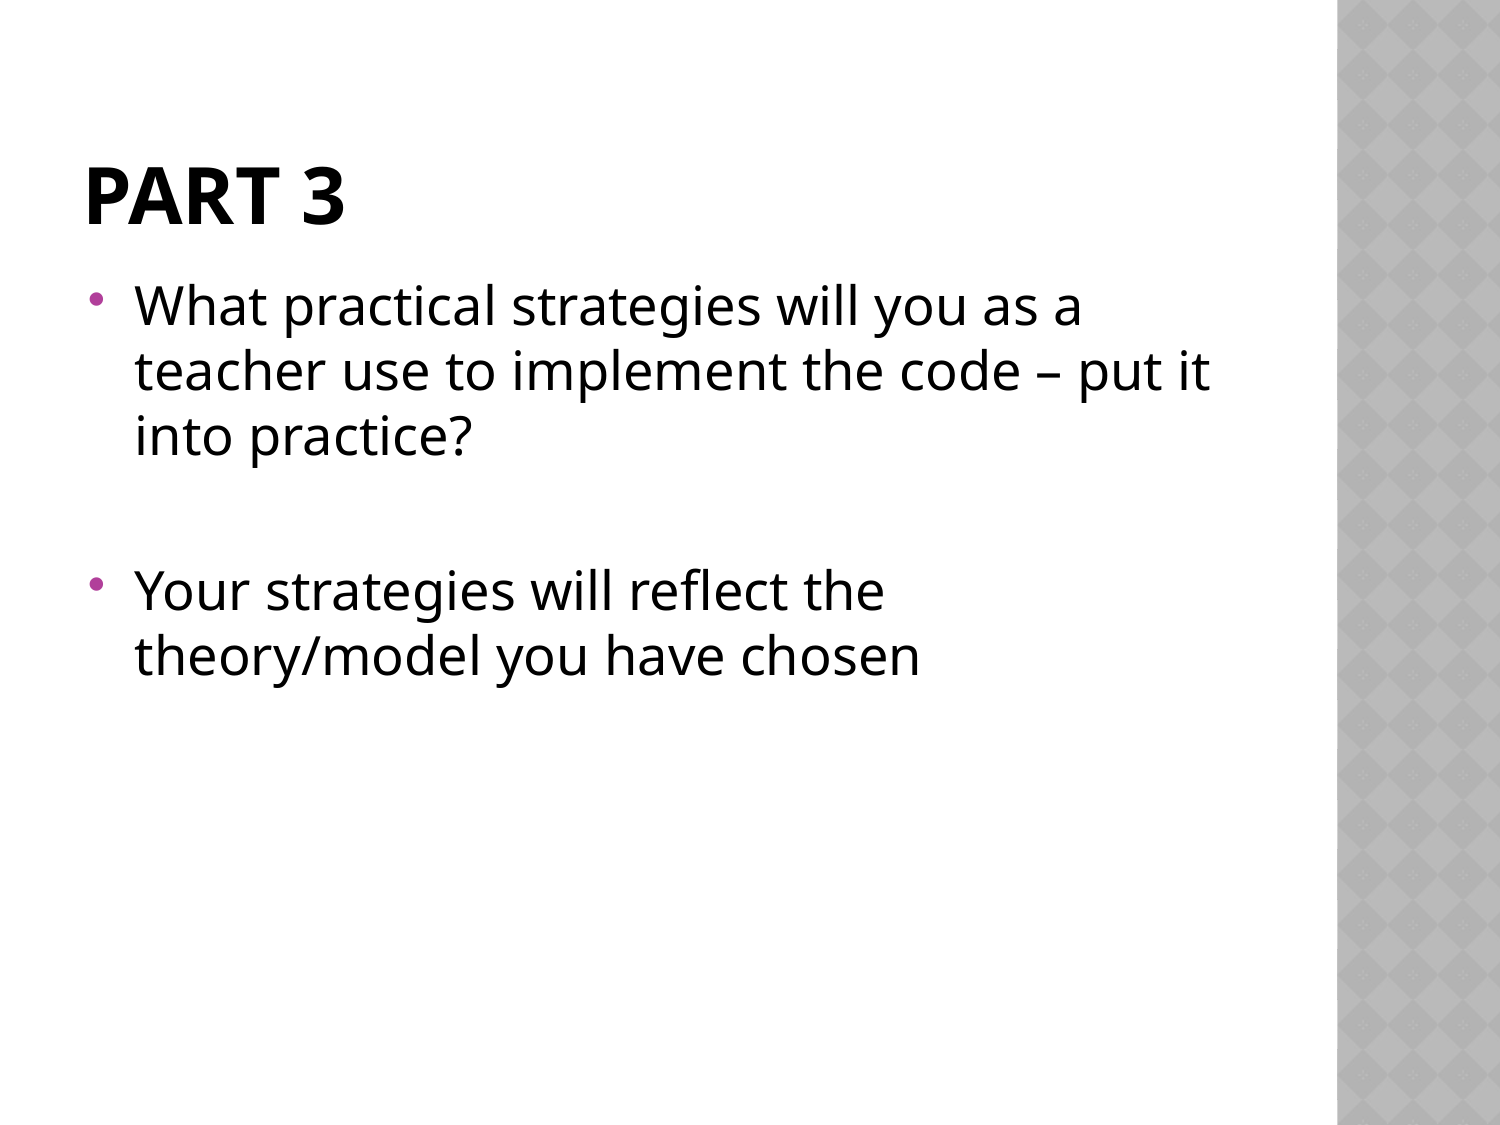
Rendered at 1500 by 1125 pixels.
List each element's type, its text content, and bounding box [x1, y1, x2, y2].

title Part 3 [75, 52, 1263, 240]
list What practical strategies will you as a teacher use to implement the code – put it into practice? Your strategies will reflect the theory/model you have chosen [75, 264, 1263, 1059]
